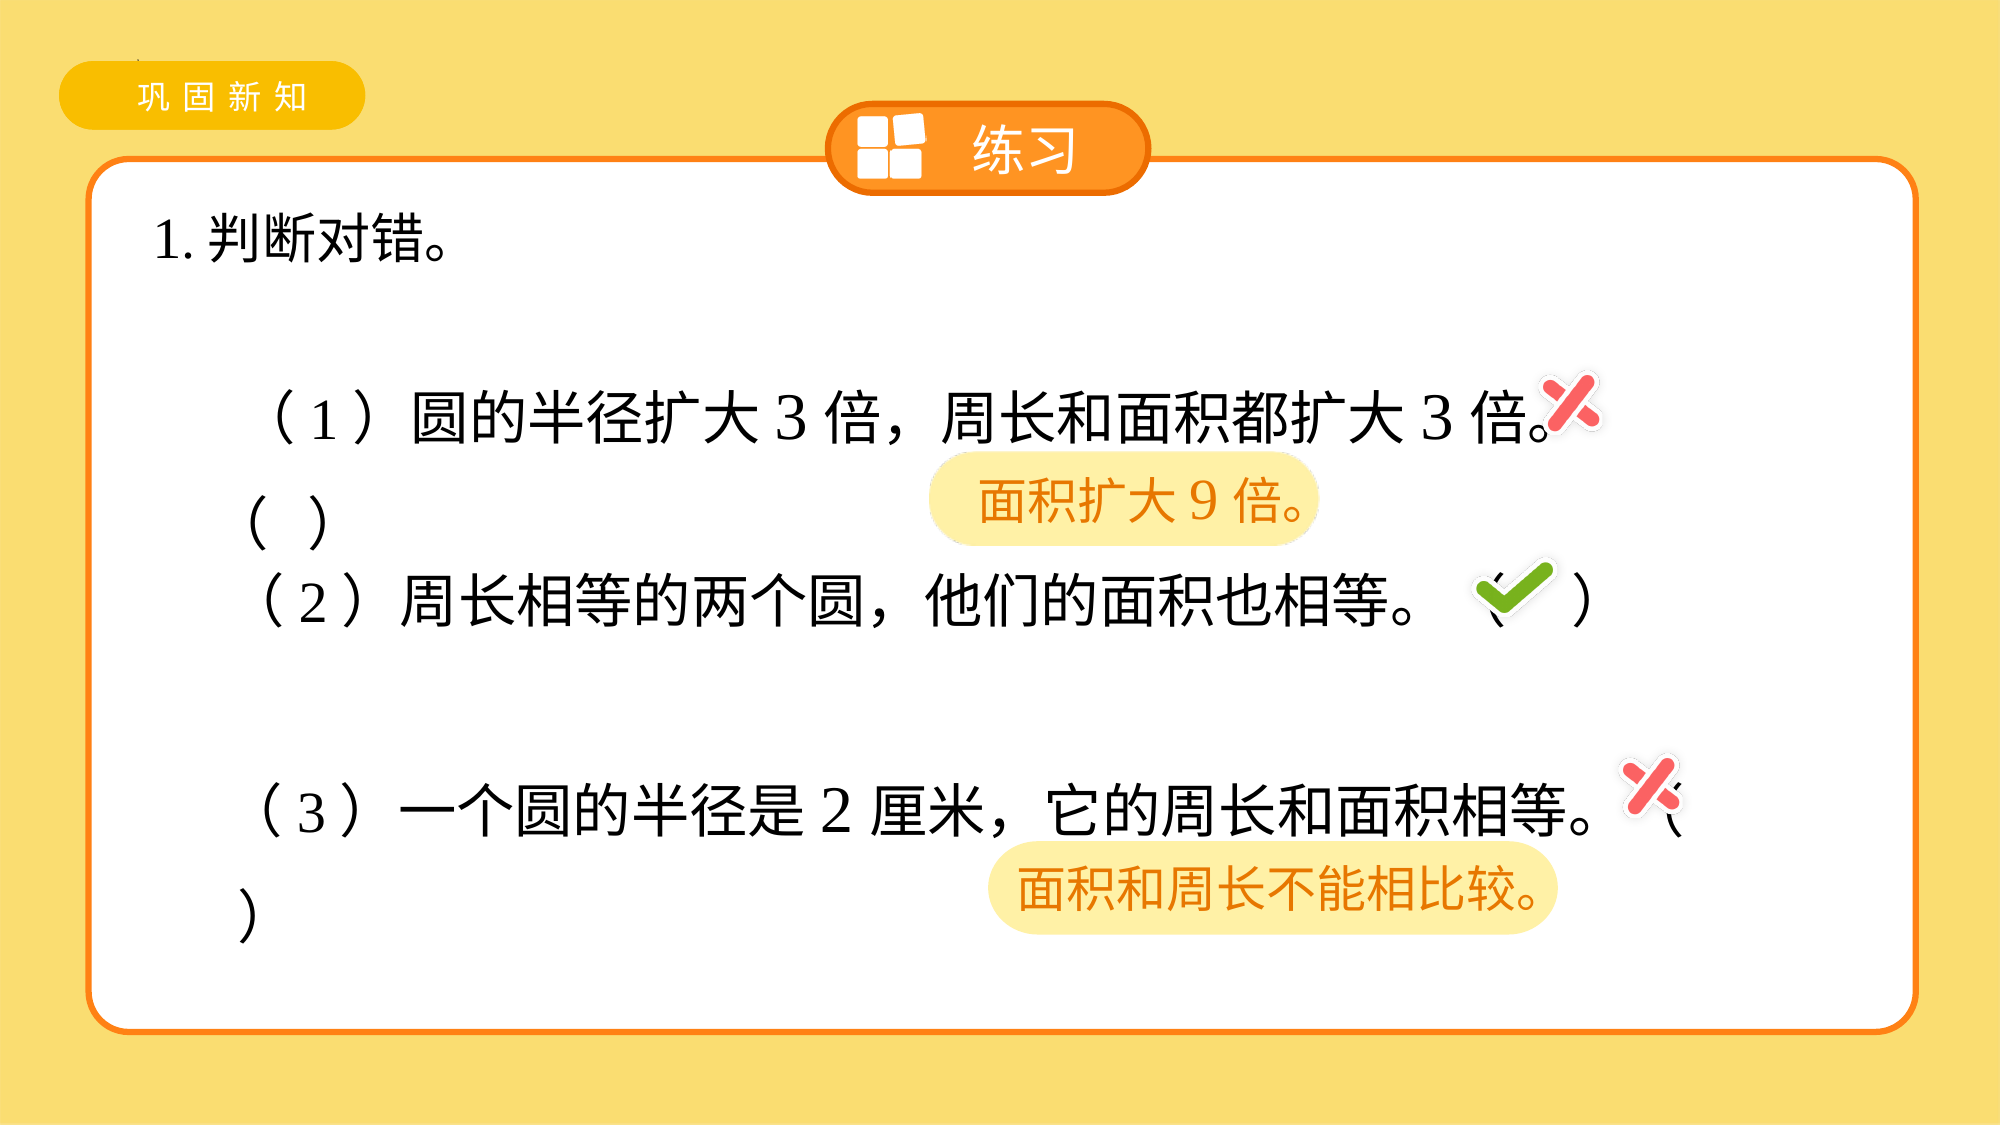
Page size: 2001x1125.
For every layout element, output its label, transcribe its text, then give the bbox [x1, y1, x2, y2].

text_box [827, 103, 1149, 193]
text_box （1）圆的半径扩大3倍，周长和面积都扩大3倍。（ ） [195, 325, 1616, 565]
text_box （2）周长相等的两个圆，他们的面积也相等。（ ） [211, 521, 1715, 642]
text_box （3）一个圆的半径是2厘米，它的周长和面积相等。（ ） [209, 718, 1791, 958]
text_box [988, 841, 1579, 935]
text_box 1.判断对错。 [137, 192, 567, 278]
text_box 巩固新知 [111, 68, 333, 124]
picture [0, 0, 2000, 1125]
